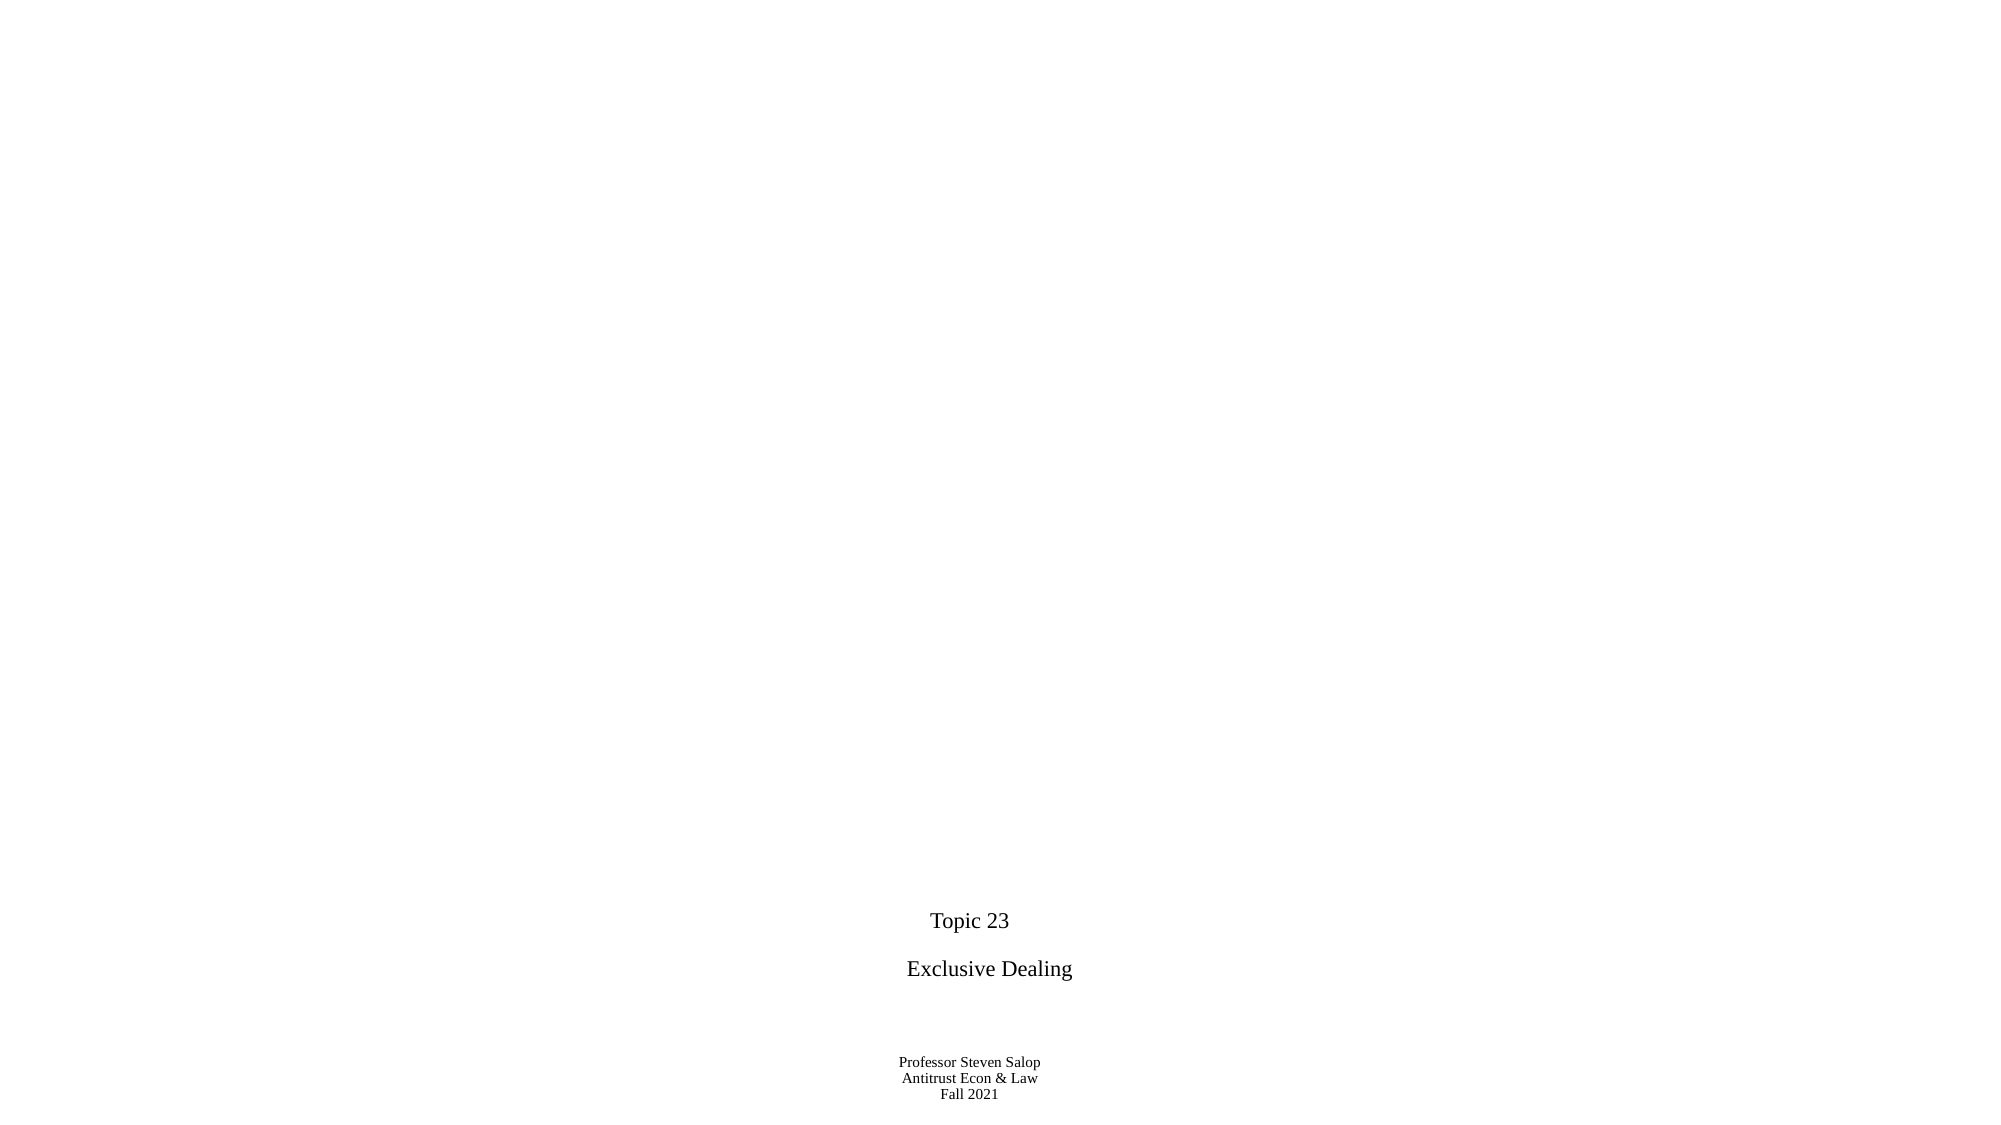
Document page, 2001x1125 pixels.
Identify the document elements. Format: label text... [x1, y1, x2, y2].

title Topic 23 Exclusive Dealing Professor Steven Salop Antitrust Econ & Law Fall 2021 [161, 869, 1779, 1125]
